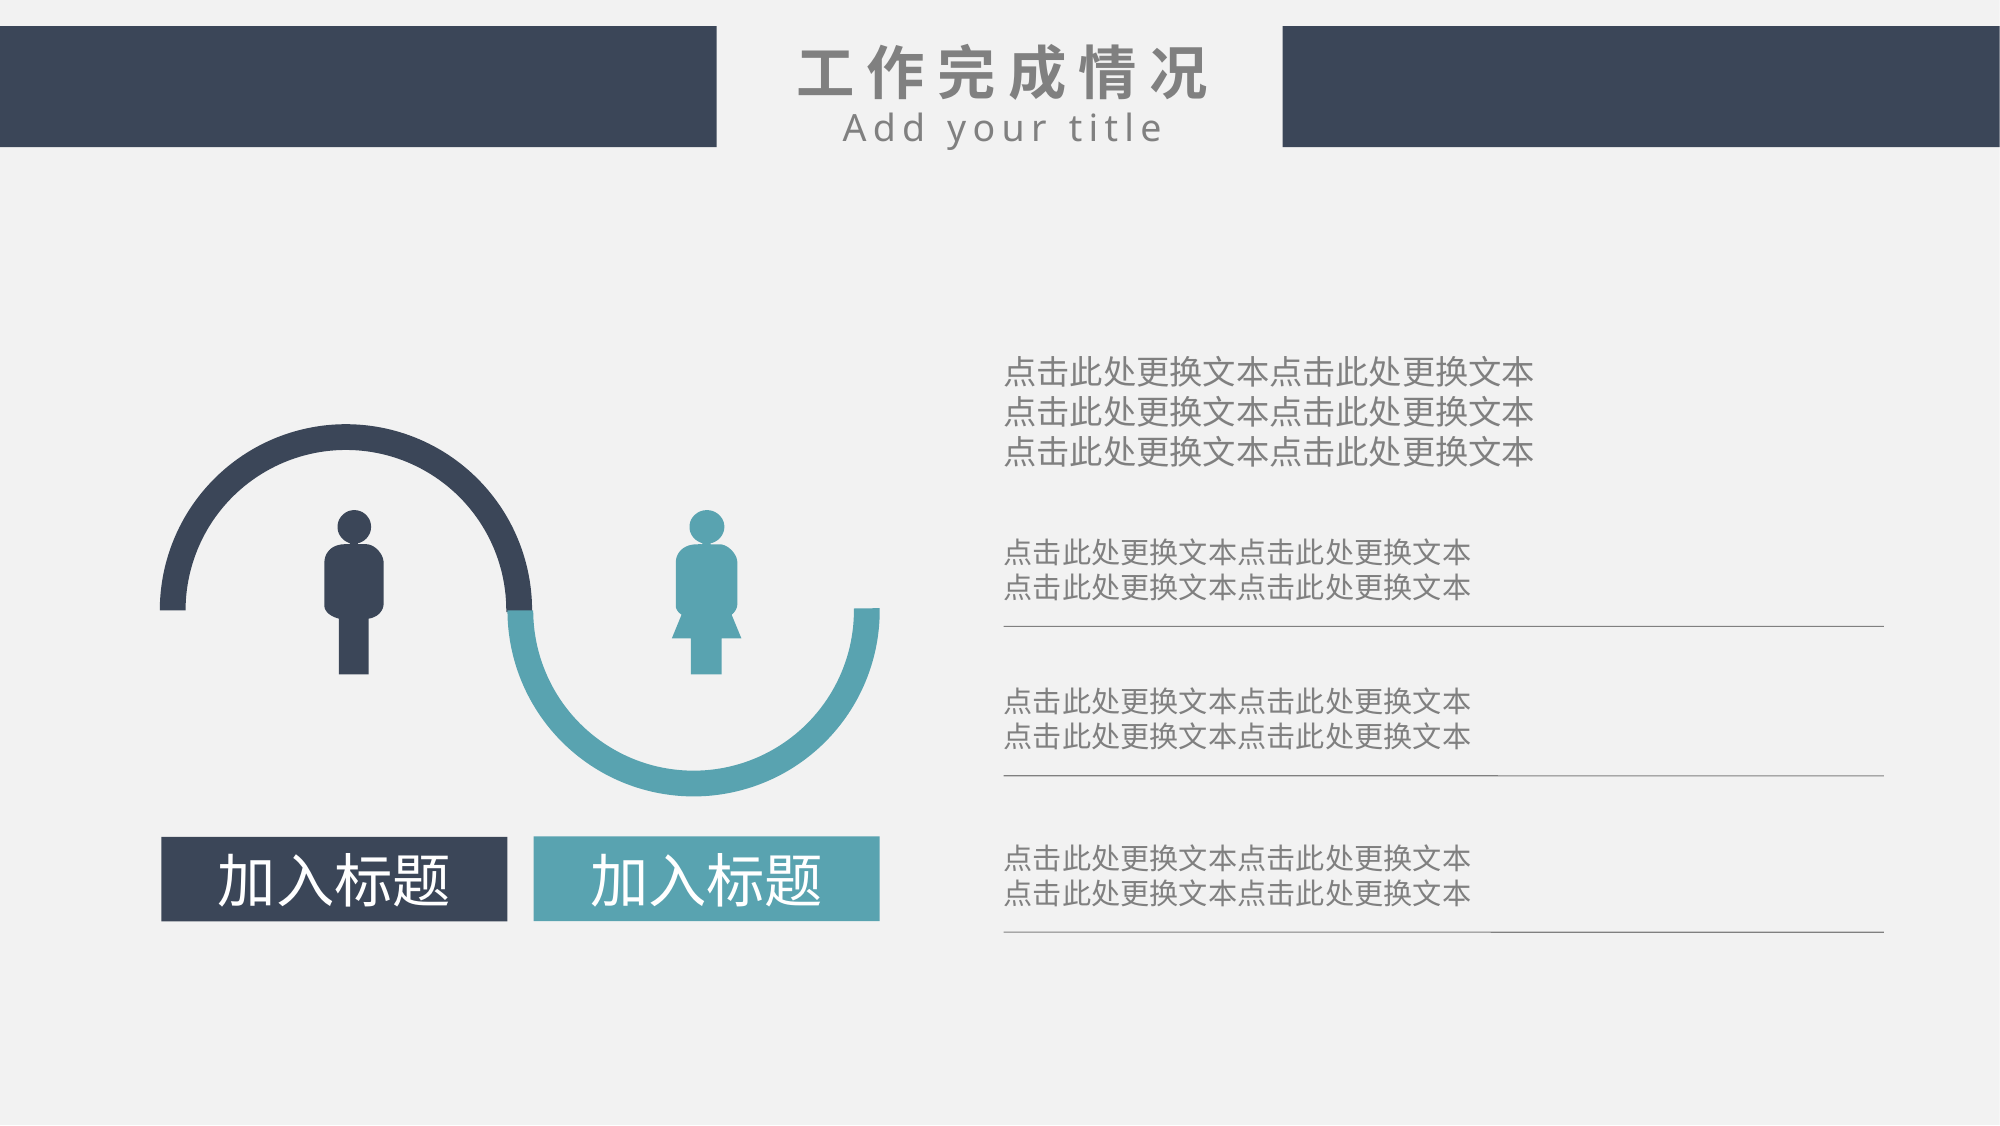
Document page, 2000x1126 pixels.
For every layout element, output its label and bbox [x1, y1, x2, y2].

text_box [0, 25, 2000, 158]
text_box [159, 423, 881, 923]
text_box [1003, 351, 1901, 947]
